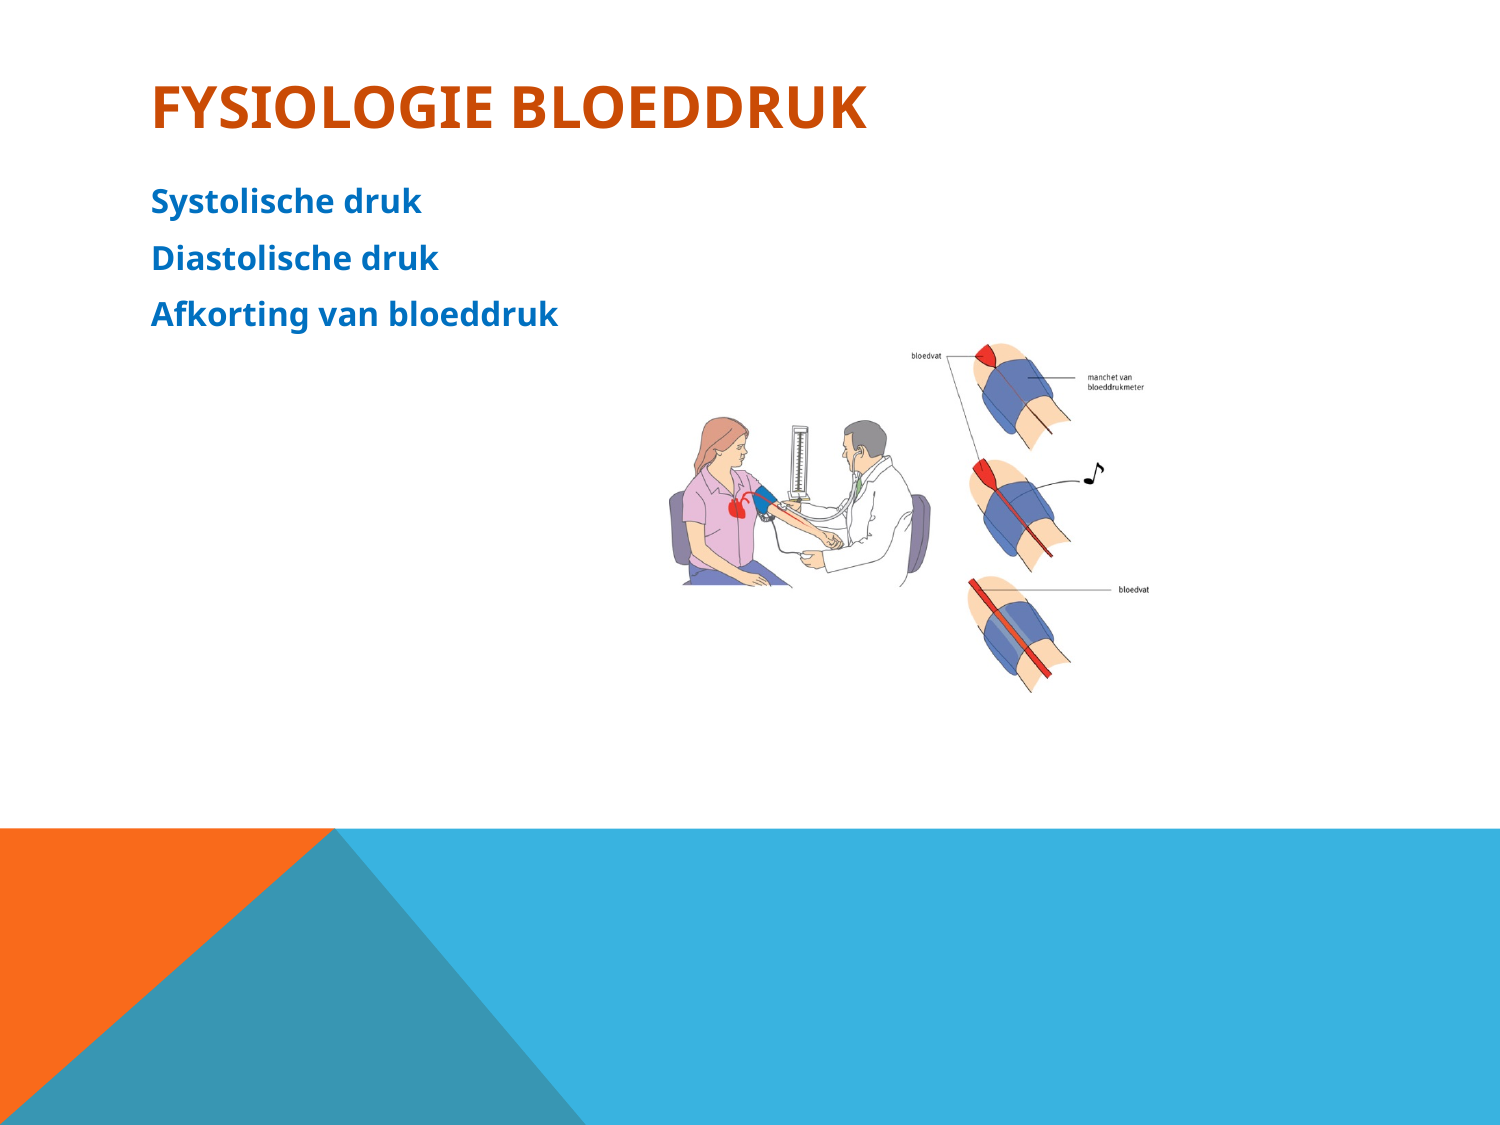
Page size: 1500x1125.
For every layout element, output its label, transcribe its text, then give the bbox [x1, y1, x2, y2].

list Systolische druk Diastolische druk Afkorting van bloeddruk [135, 172, 1370, 760]
picture [669, 337, 1149, 693]
title Fysiologie bloeddruk [135, 60, 1369, 150]
